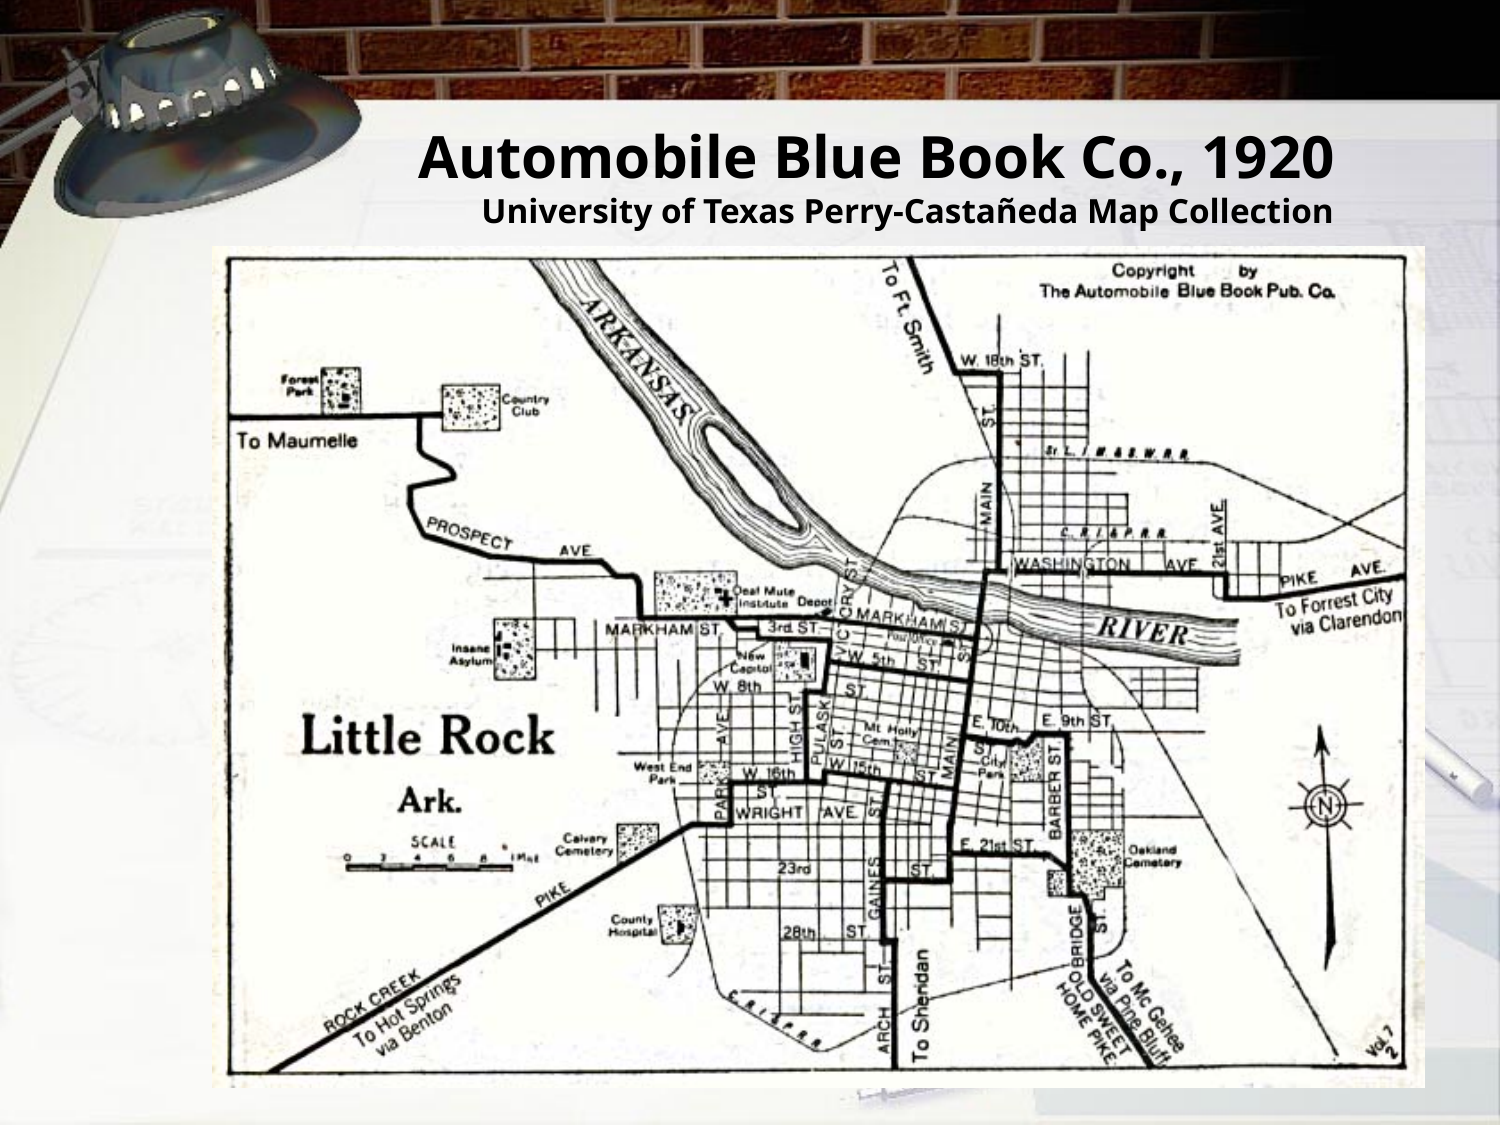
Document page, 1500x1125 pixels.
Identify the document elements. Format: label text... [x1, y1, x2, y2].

picture [0, 0, 1500, 1125]
title Automobile Blue Book Co., 1920 University of Texas Perry-Castañeda Map Collection [299, 112, 1351, 238]
